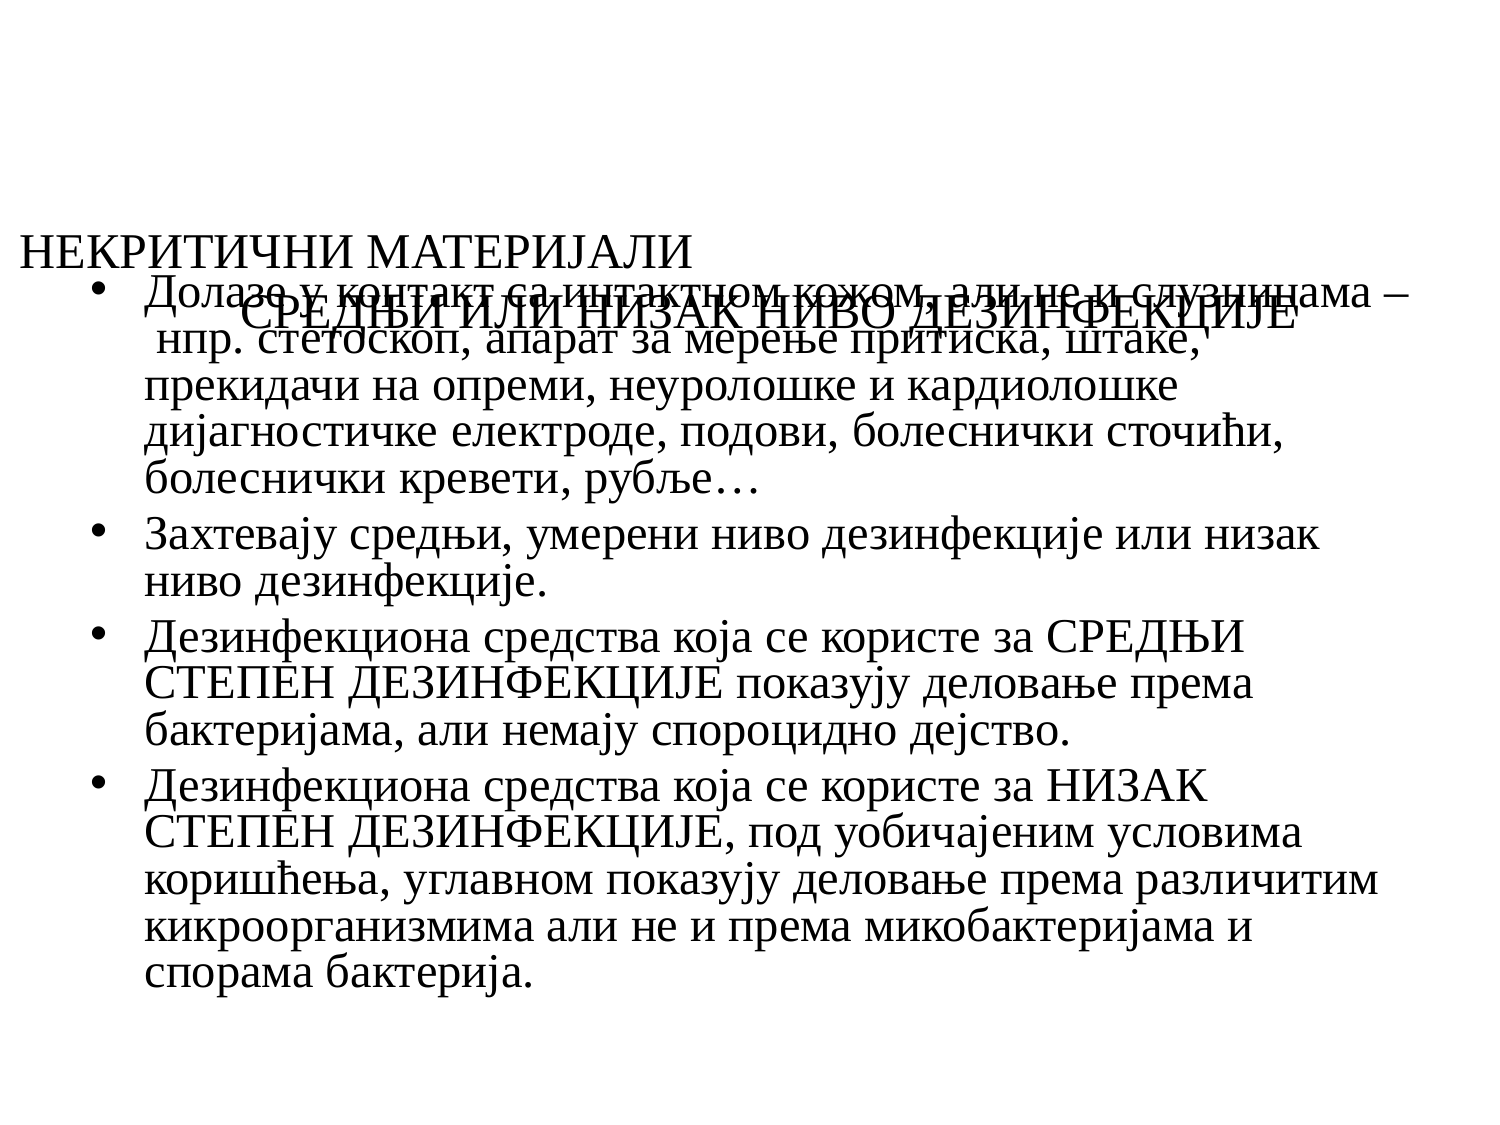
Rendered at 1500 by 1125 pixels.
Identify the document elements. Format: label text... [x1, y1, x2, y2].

list Долазе у контакт са интактном кожом, али не и слузницама – нпр. стетоскоп, апарат за мерење притиска, штаке, прекидачи на опреми, неуролошке и кардиолошке дијагностичке електроде, подови, болеснички сточићи, болеснички кревети, рубље… Захтевају средњи, умерени ниво дезинфекције или низак ниво дезинфекције. Дезинфекциона средства која се користе за СРЕДЊИ СТЕПЕН ДЕЗИНФЕКЦИЈЕ показују деловање према бактеријама, али немају спороцидно дејство. Дезинфекциона средства која се користе за НИЗАК СТЕПЕН ДЕЗИНФЕКЦИЈЕ, под уобичајеним условима коришћења, углавном показују деловање према различитим кикроорганизмима али не и према микобактеријама и спорама бактерија. [75, 262, 1425, 1005]
title НЕКРИТИЧНИ МАТЕРИЈАЛИ СРЕДЊИ ИЛИ НИЗАК НИВО ДЕЗИНФЕКЦИЈЕ [0, 184, 1463, 373]
